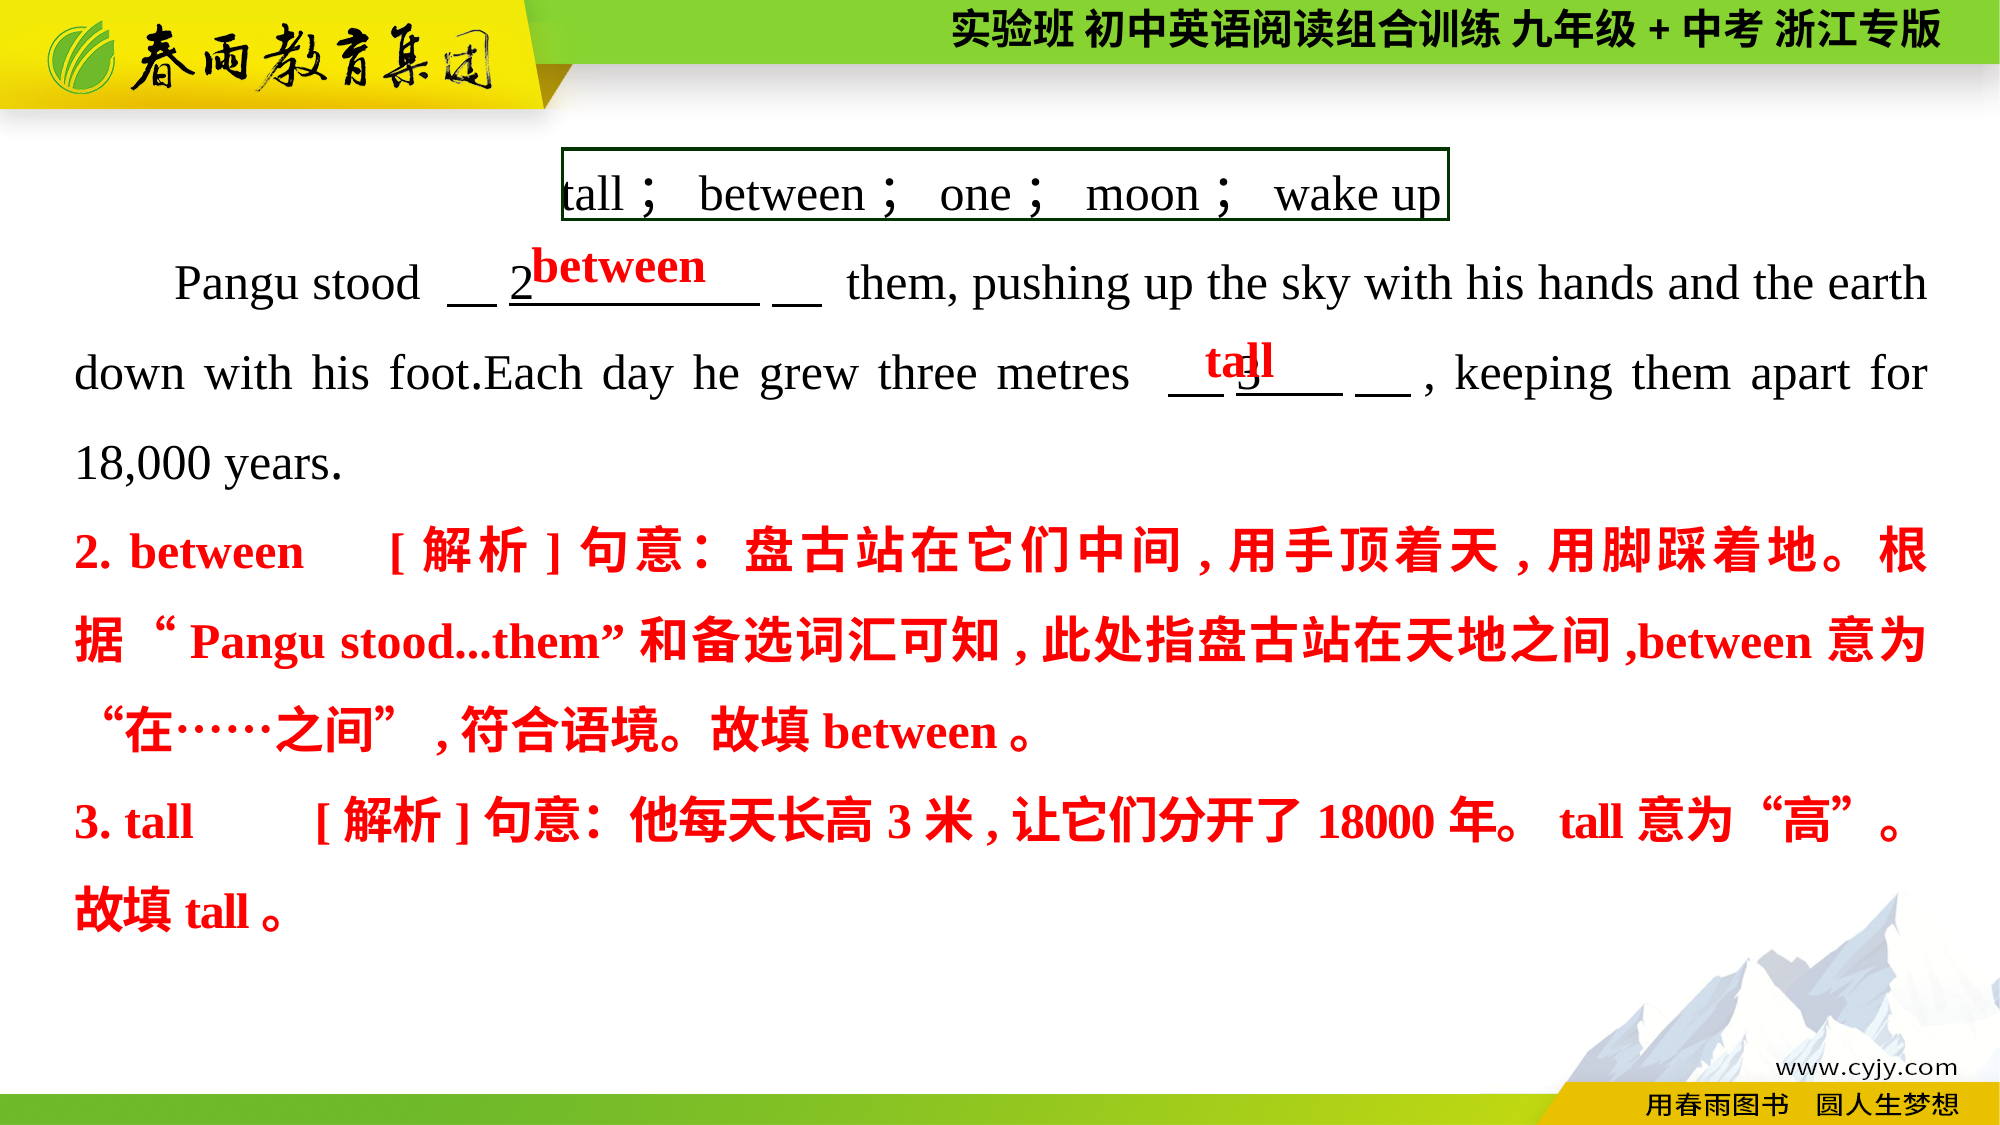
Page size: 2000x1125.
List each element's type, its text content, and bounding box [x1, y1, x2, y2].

text_box 2. between [解析]句意：盘古站在它们中间,用手顶着天,用脚踩着地。根据“Pangu stood...them”和备选词汇可知,此处指盘古站在天地之间,between意为“在……之间”,符合语境。故填between。 3. tall [解析]句意：他每天长高3米,让它们分开了18000年。tall意为“高”。故填tall。 [59, 480, 1944, 946]
text_box between [516, 225, 722, 301]
list tall；between；one；moon；wake up Pangu stood 2 them, pushing up the sky with his hands and the earth down with his foot.Each day he grew three metres 3 , keeping them apart for 18,000 years. [59, 122, 1944, 480]
picture [0, 0, 2000, 1125]
text_box [562, 148, 1449, 220]
text_box tall [1177, 319, 1290, 395]
